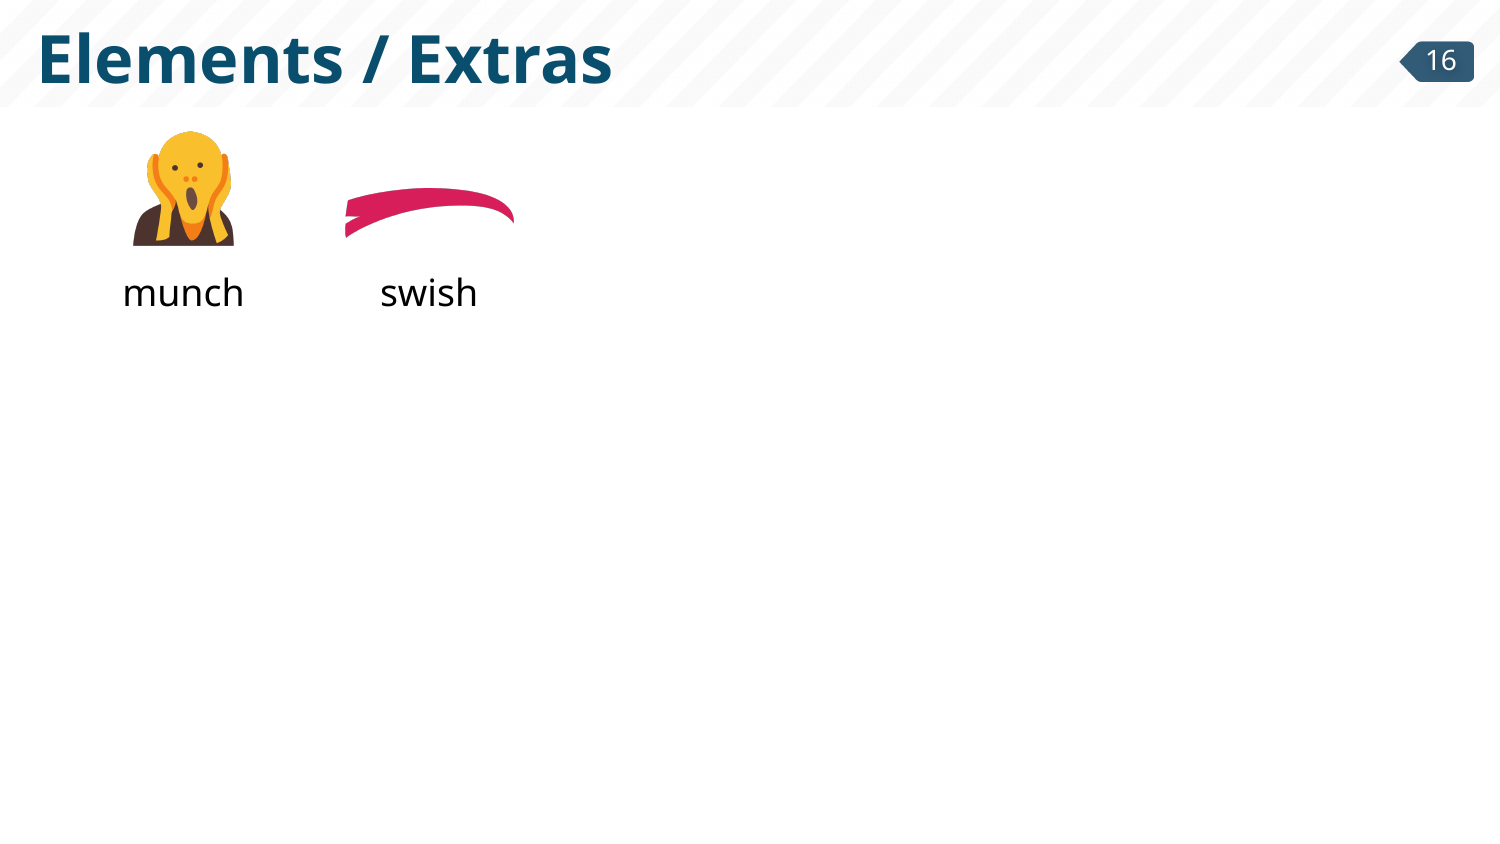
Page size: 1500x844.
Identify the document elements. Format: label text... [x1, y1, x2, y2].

picture [126, 131, 241, 246]
text_box swish [313, 261, 546, 322]
picture [344, 188, 514, 238]
picture [0, 0, 1500, 107]
title Elements / Extras [22, 18, 1351, 89]
text_box munch [67, 261, 300, 322]
